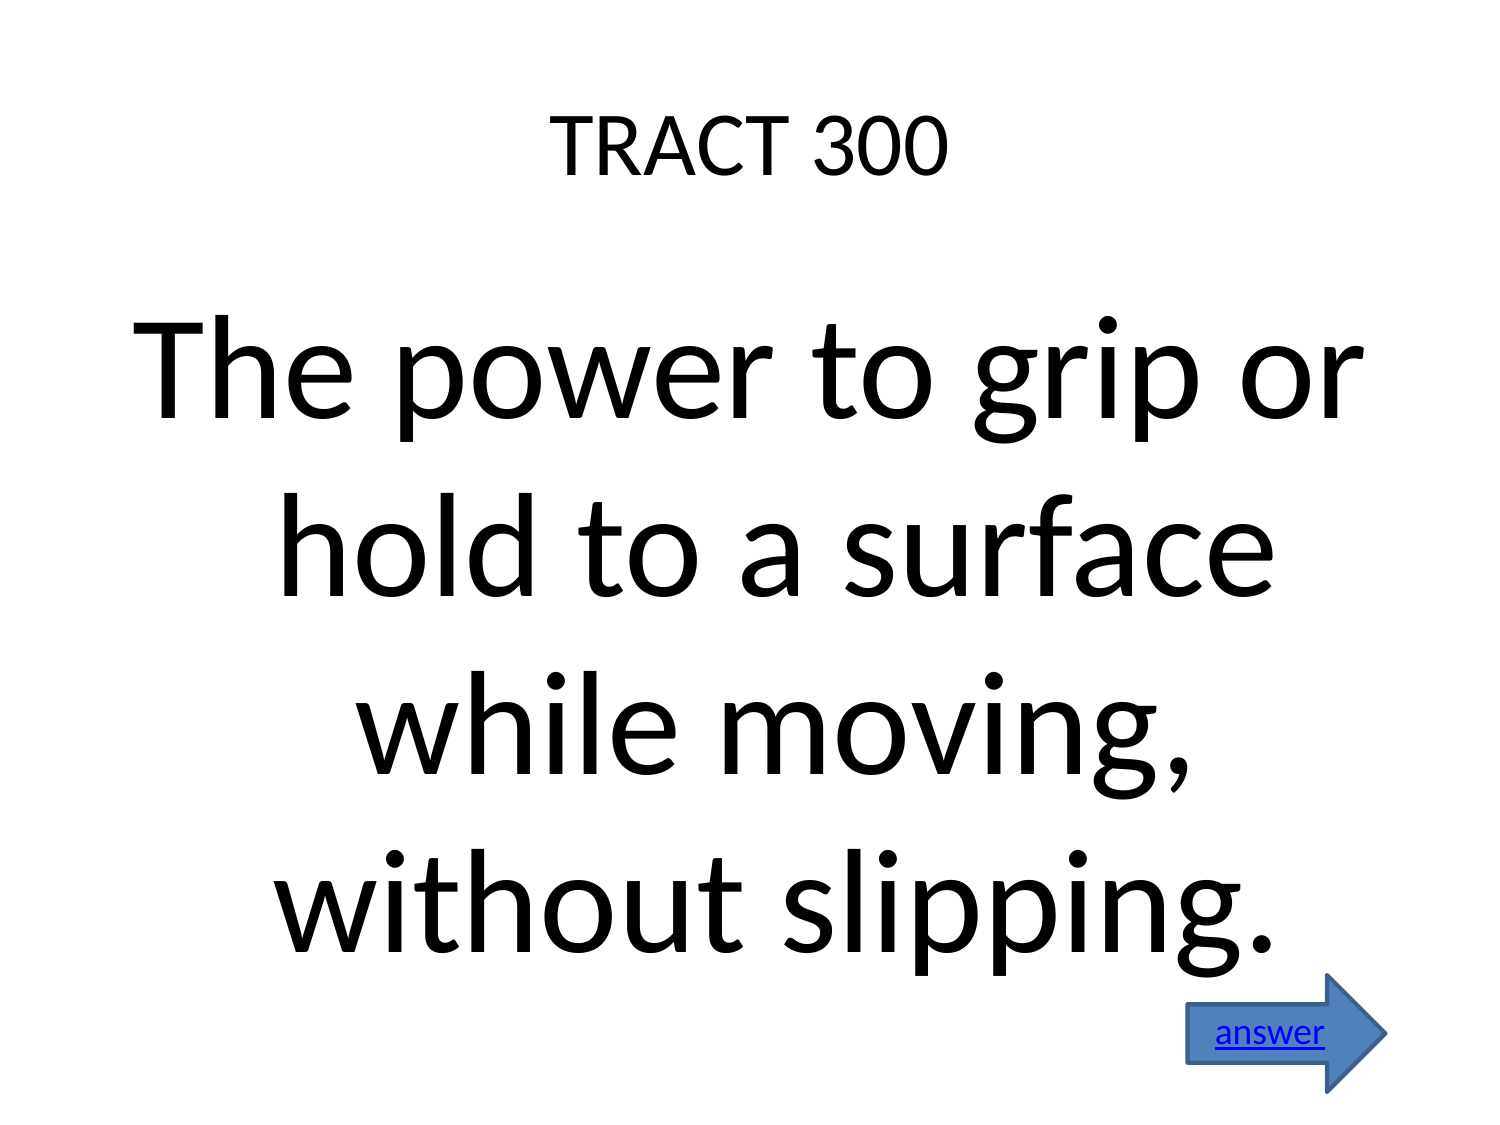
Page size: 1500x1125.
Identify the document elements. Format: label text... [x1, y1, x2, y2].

title TRACT 300 [75, 45, 1425, 233]
text_box [1324, 973, 1354, 999]
text_box [1185, 1002, 1362, 1094]
text_box answer [1200, 999, 1400, 1060]
list The power to grip or hold to a surface while moving, without slipping. [75, 262, 1425, 1005]
